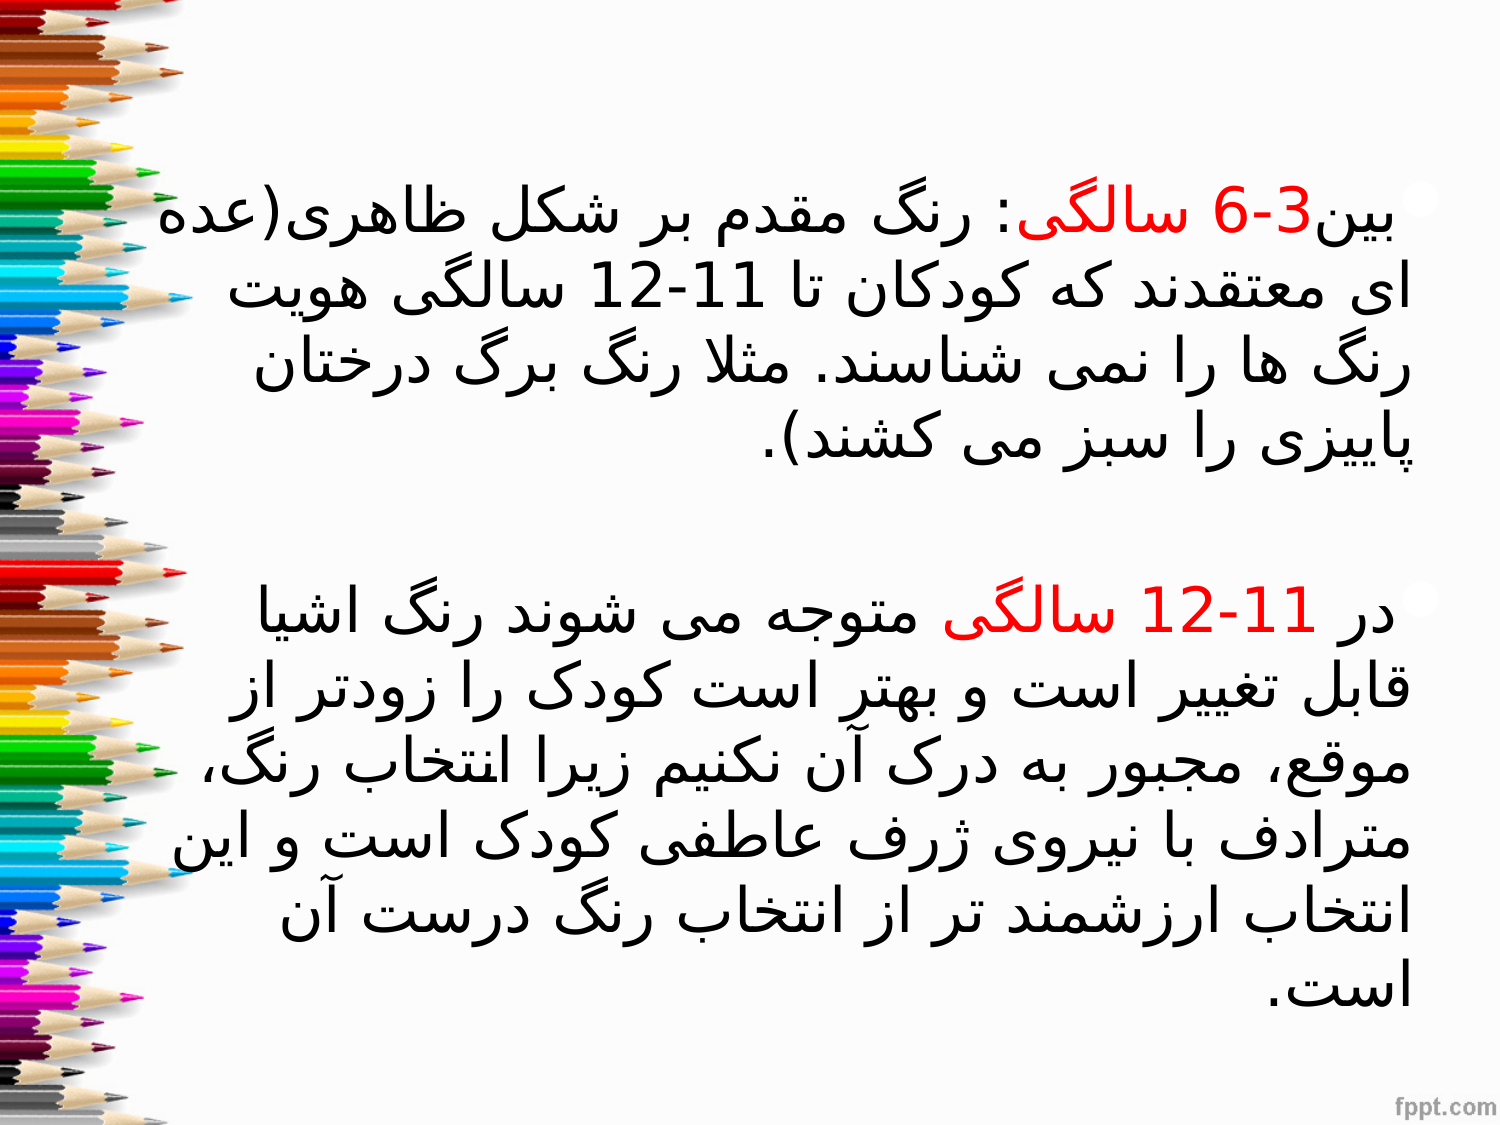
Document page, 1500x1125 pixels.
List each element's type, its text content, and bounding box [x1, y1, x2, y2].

picture [0, 0, 1500, 1125]
list بین3-6 سالگی: رنگ مقدم بر شکل ظاهری(عده ای معتقدند که کودکان تا 11-12 سالگی هویت رنگ ها را نمی شناسند. مثلا رنگ برگ درختان پاییزی را سبز می کشند). در 11-12 سالگی متوجه می شوند رنگ اشیا قابل تغییر است و بهتر است کودک را زودتر از موقع، مجبور به درک آن نکنیم زیرا انتخاب رنگ، مترادف با نیروی ژرف عاطفی کودک است و این انتخاب ارزشمند تر از انتخاب رنگ درست آن است. [135, 162, 1475, 1100]
